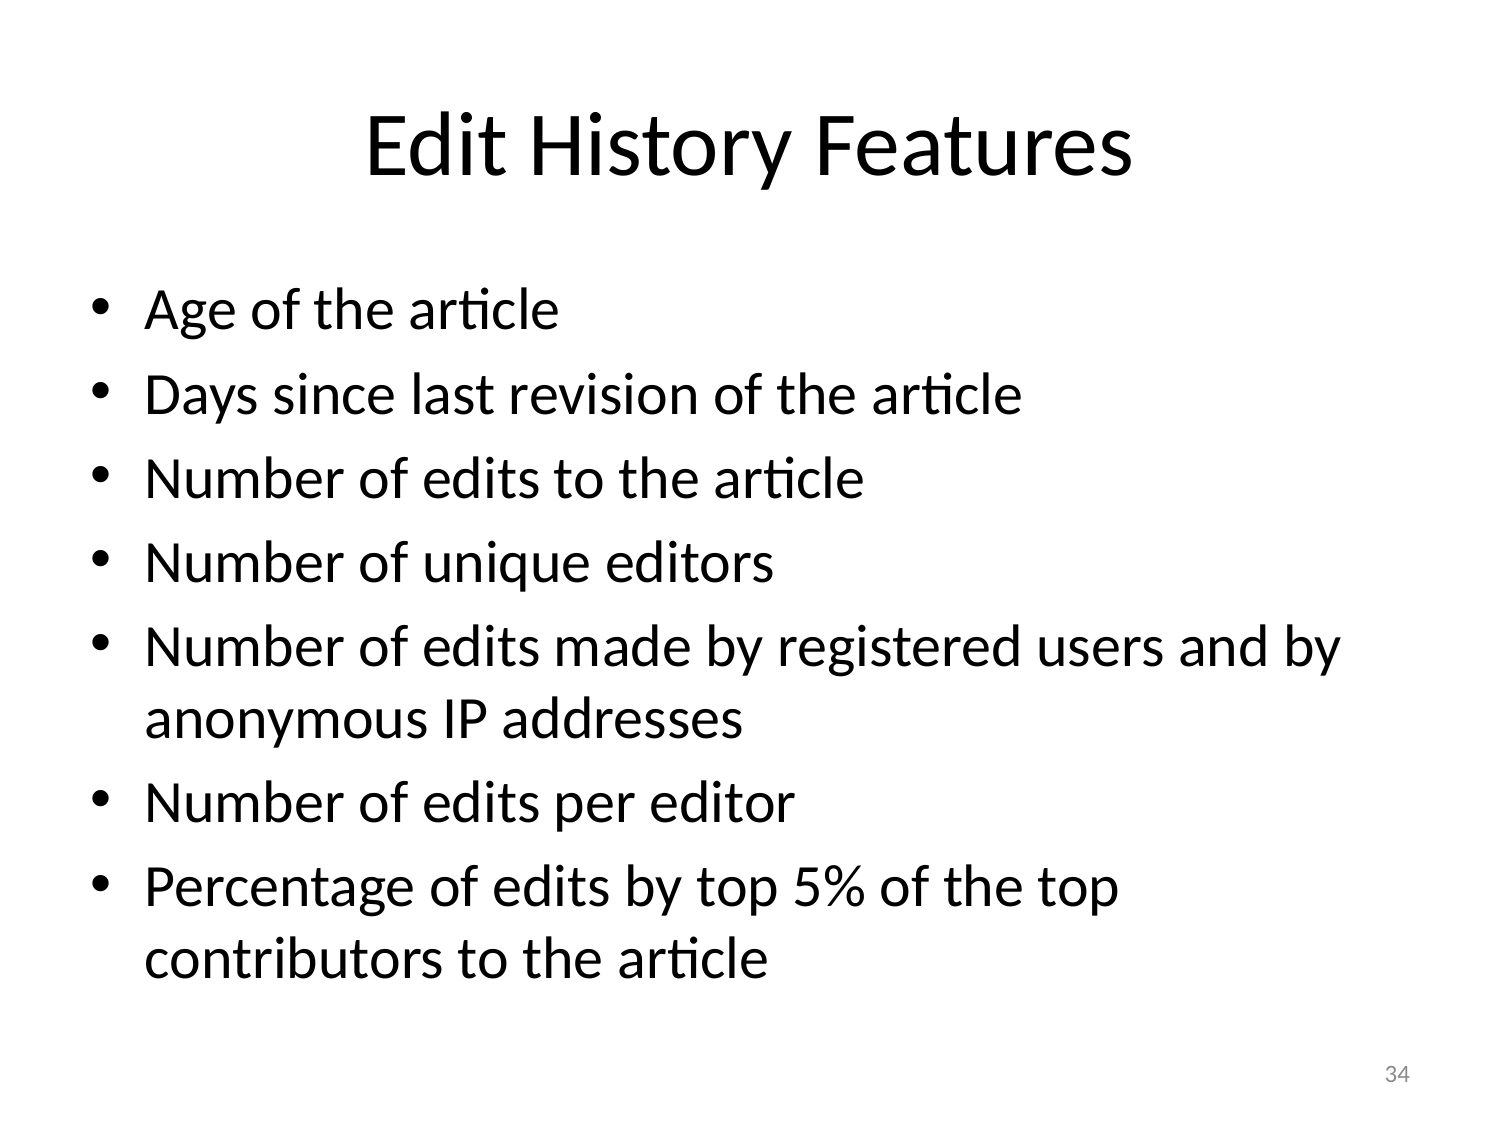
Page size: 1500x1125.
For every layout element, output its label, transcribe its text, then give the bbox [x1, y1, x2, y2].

title Edit History Features [75, 45, 1425, 233]
slide_number 34 [1074, 1042, 1425, 1103]
list Age of the article Days since last revision of the article Number of edits to the article Number of unique editors Number of edits made by registered users and by anonymous IP addresses Number of edits per editor Percentage of edits by top 5% of the top contributors to the article [75, 262, 1425, 1005]
